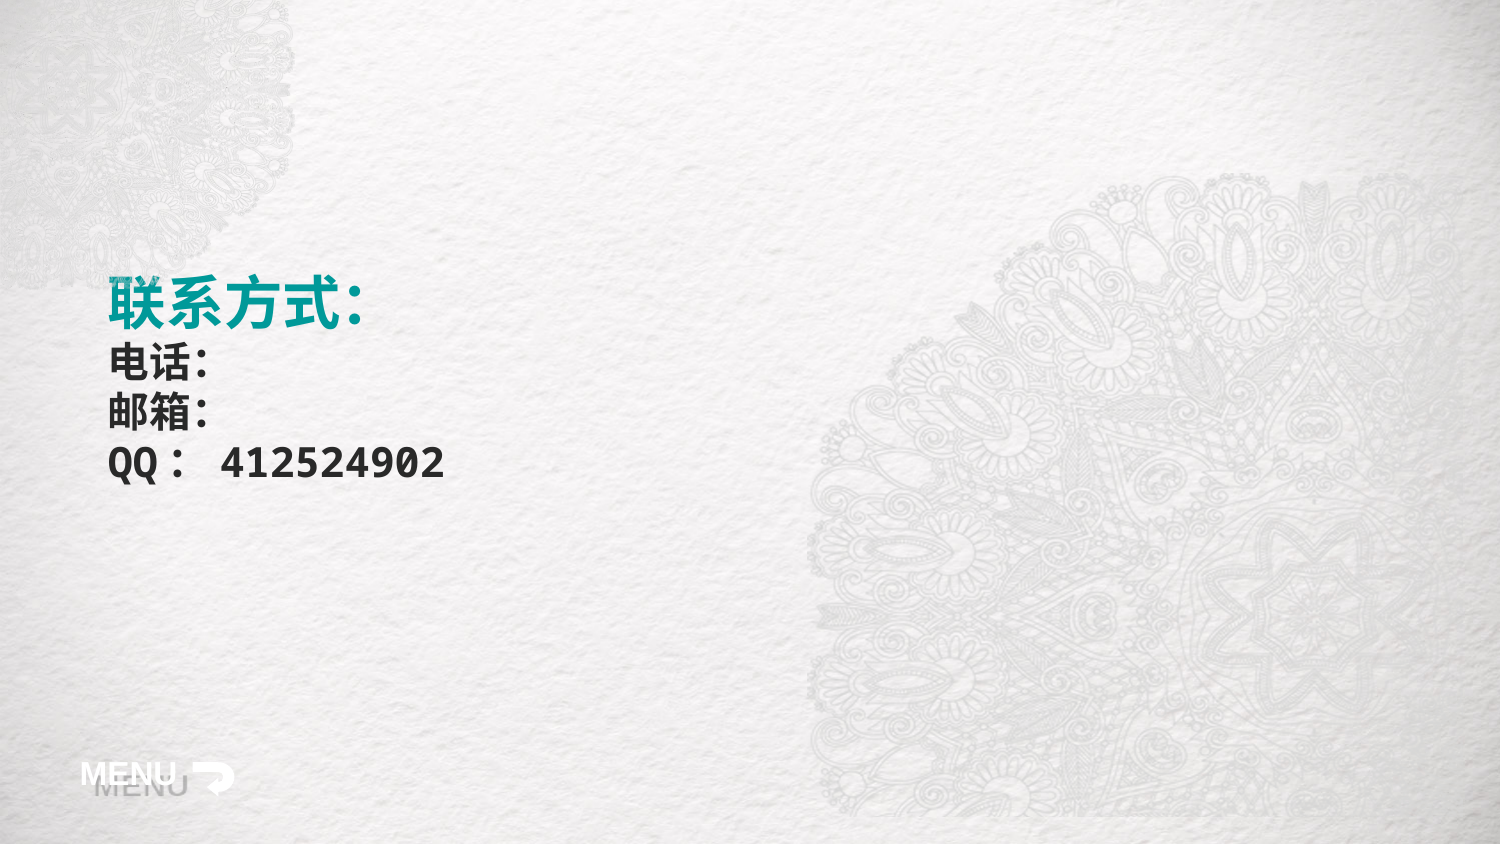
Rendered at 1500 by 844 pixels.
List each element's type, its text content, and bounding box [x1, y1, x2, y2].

picture [0, 0, 1500, 844]
text_box 联系方式： 电话： 邮箱： QQ：412524902 [93, 258, 726, 494]
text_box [64, 744, 235, 800]
